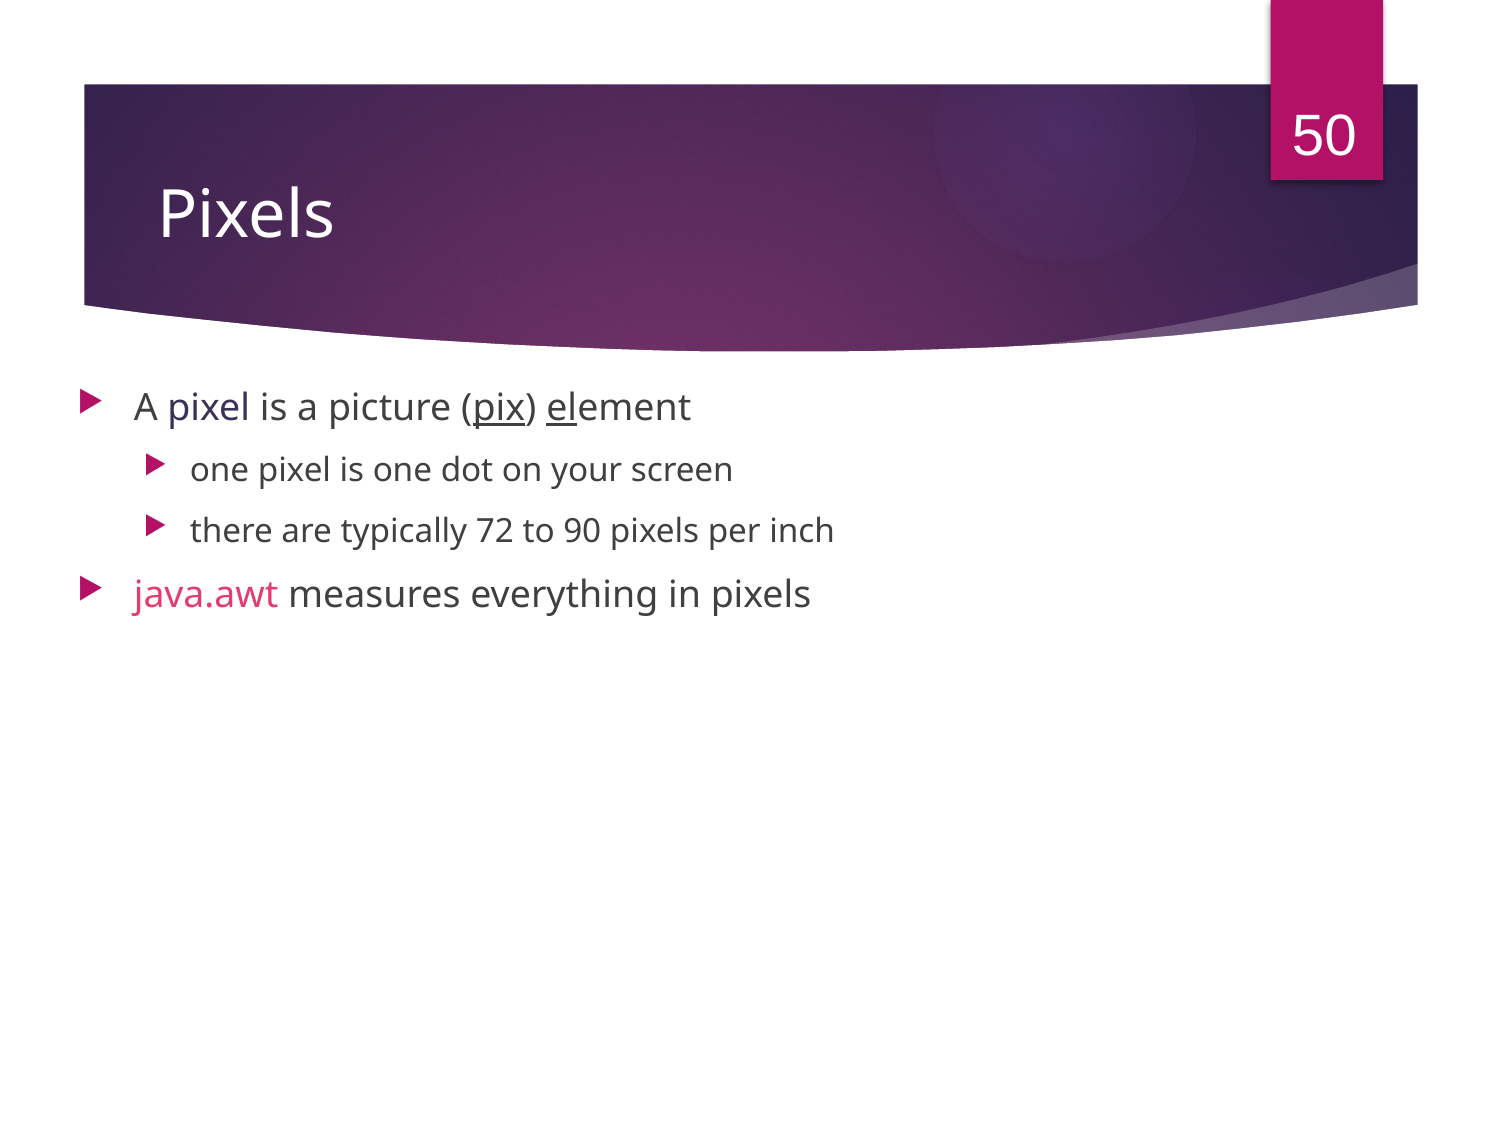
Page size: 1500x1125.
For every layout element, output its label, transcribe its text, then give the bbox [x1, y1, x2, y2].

list A pixel is a picture (pix) element one pixel is one dot on your screen there are typically 72 to 90 pixels per inch java.awt measures everything in pixels [62, 375, 1469, 1125]
slide_number 50 [1259, 48, 1390, 175]
title Pixels [142, 152, 1183, 269]
